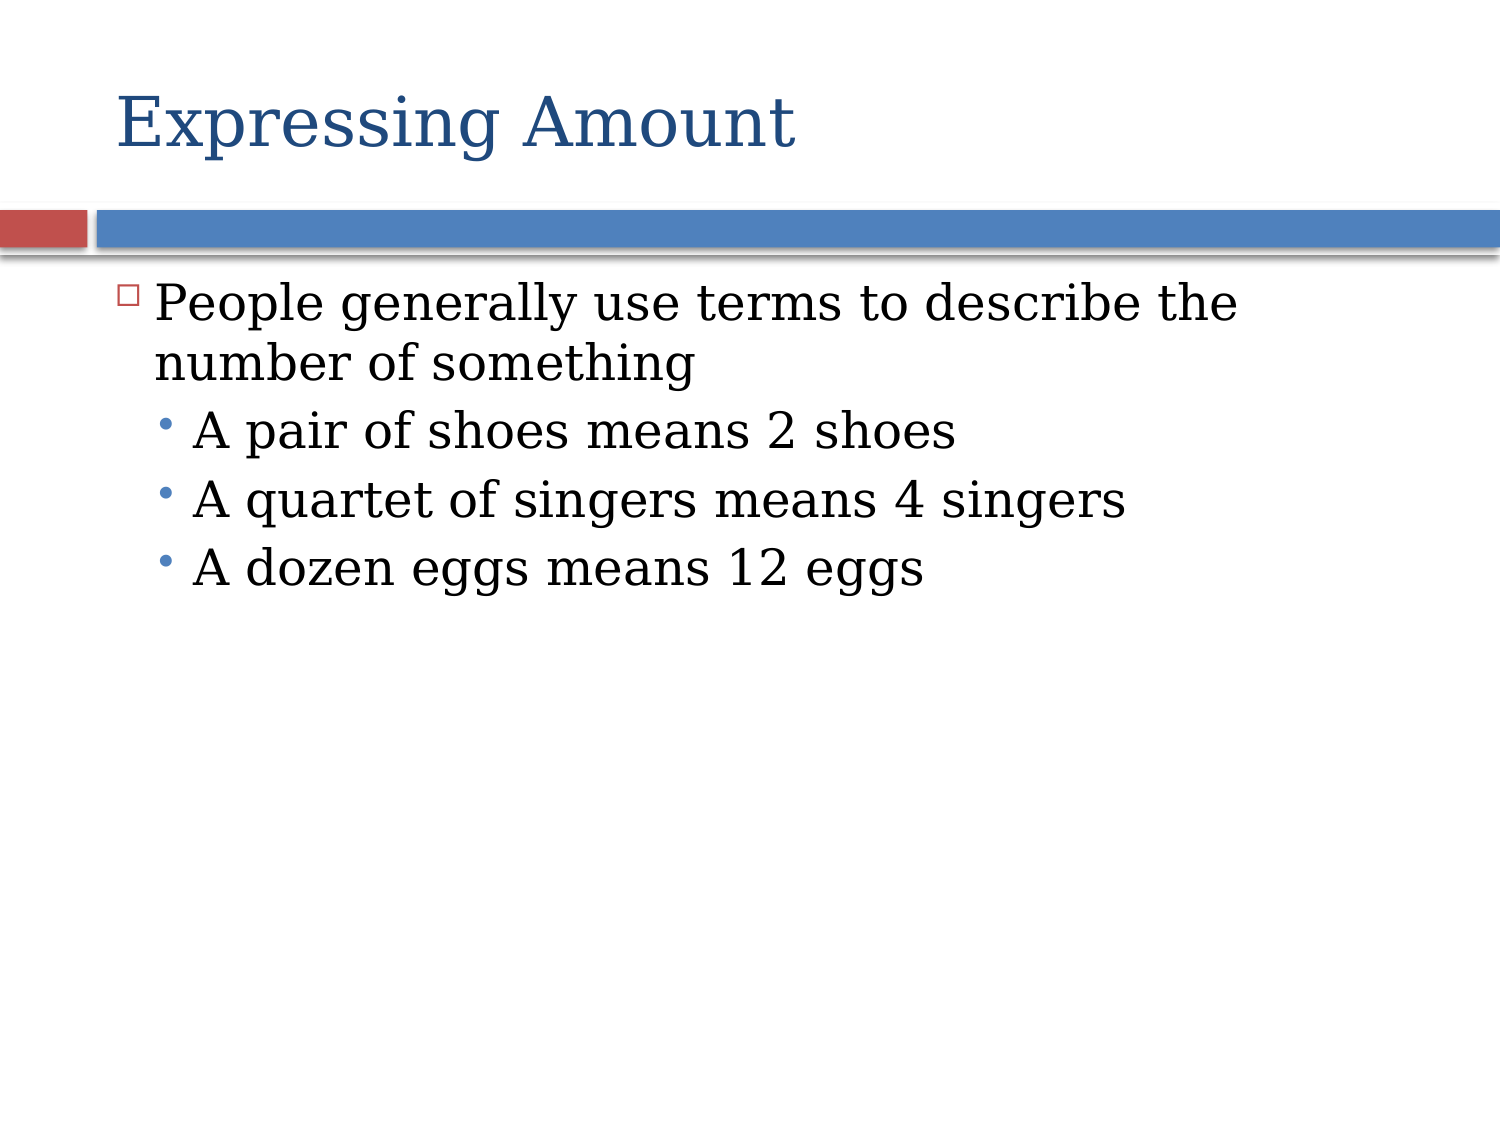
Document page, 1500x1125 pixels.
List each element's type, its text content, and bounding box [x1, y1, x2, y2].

title Expressing Amount [100, 37, 1438, 200]
list People generally use terms to describe the number of something A pair of shoes means 2 shoes A quartet of singers means 4 singers A dozen eggs means 12 eggs [100, 262, 1438, 1000]
